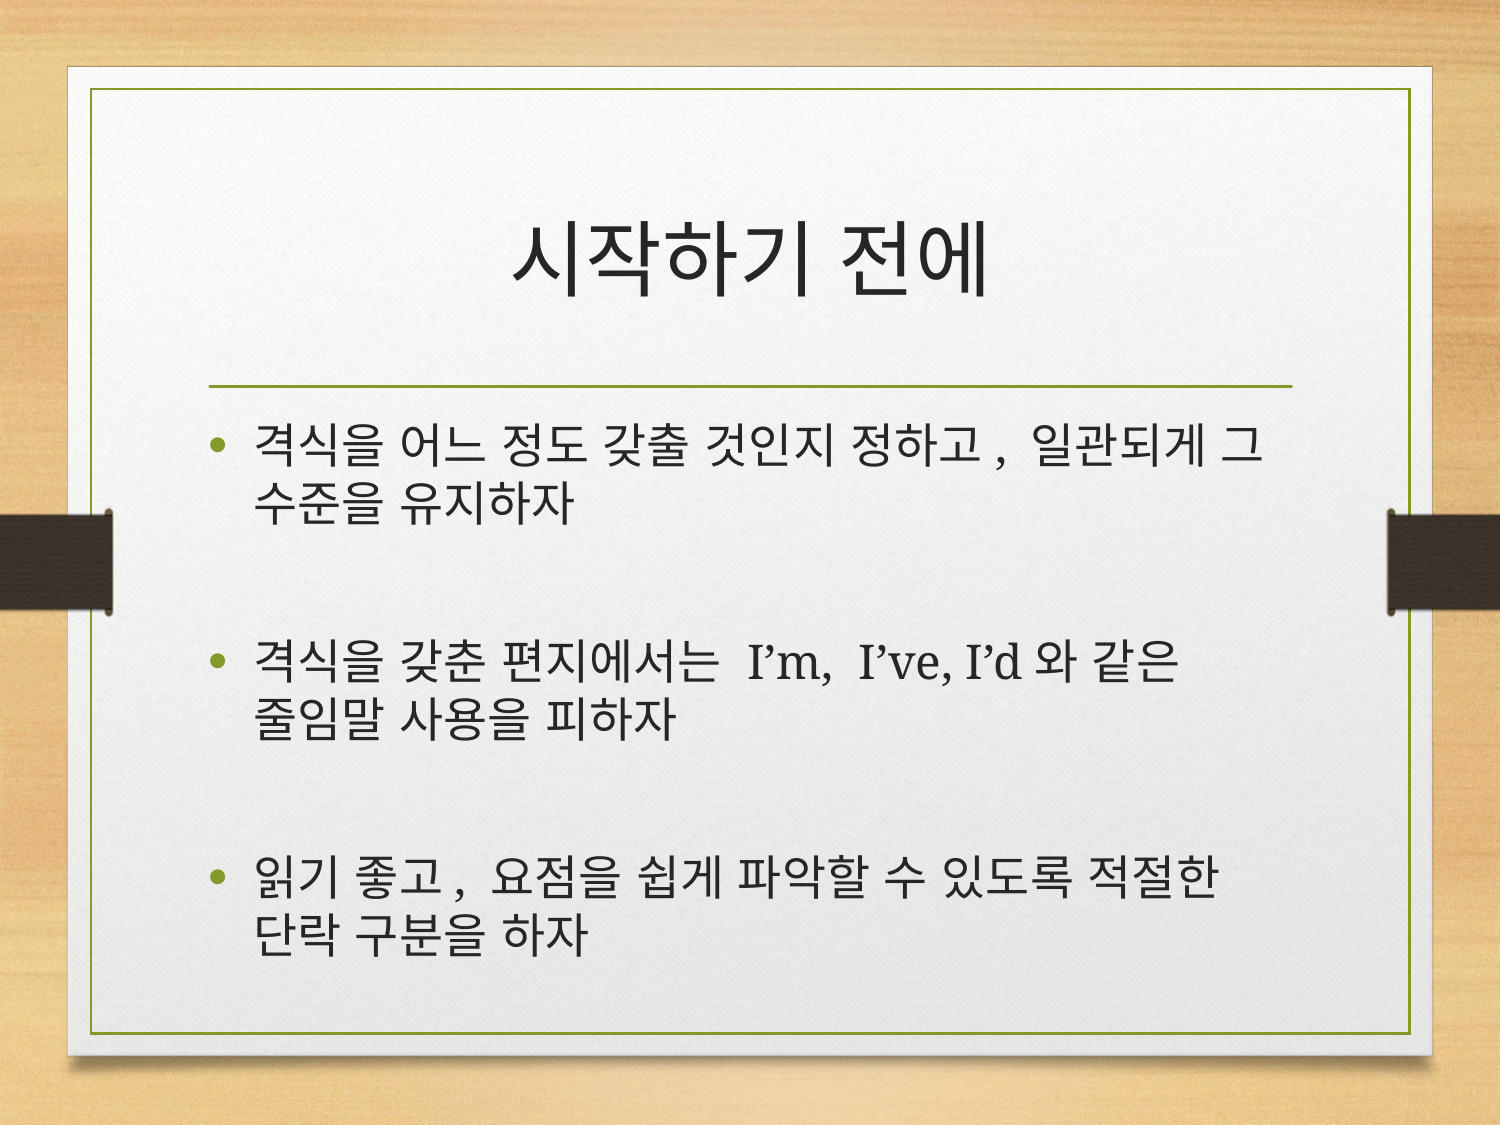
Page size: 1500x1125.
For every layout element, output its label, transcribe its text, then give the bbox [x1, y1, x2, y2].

picture [0, 0, 1500, 1125]
list 격식을 어느 정도 갖출 것인지 정하고, 일관되게 그 수준을 유지하자 격식을 갖춘 편지에서는 I’m, I’ve, I’d와 같은 줄임말 사용을 피하자 읽기 좋고, 요점을 쉽게 파악할 수 있도록 적절한 단락 구분을 하자 [193, 408, 1309, 974]
title 시작하기 전에 [193, 150, 1309, 365]
